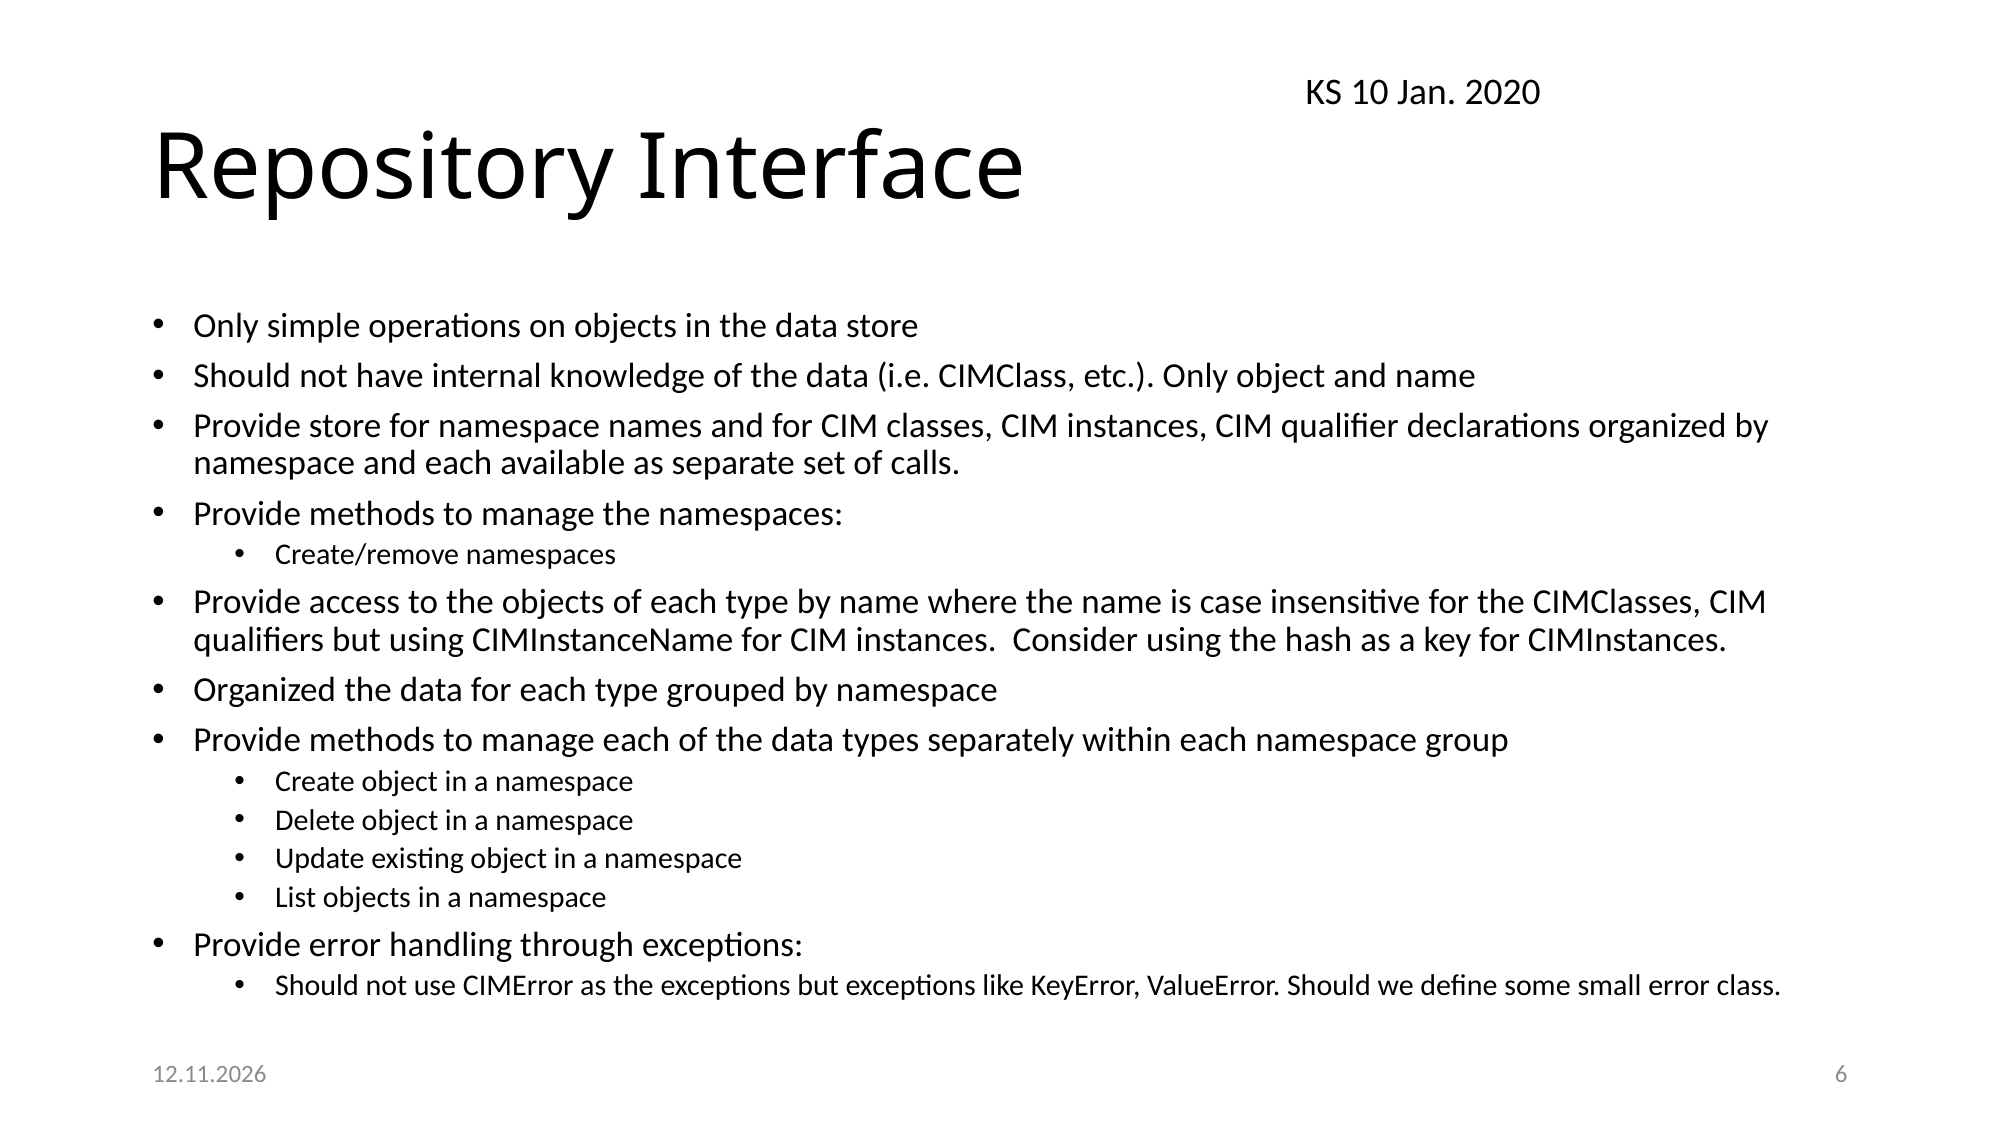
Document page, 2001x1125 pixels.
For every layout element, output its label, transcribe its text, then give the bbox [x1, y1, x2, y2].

title Repository Interface [137, 59, 1863, 278]
slide_number 6 [1412, 1042, 1863, 1103]
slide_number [137, 1042, 588, 1103]
text_box KS 10 Jan. 2020 [1290, 59, 1725, 120]
list Only simple operations on objects in the data store Should not have internal knowledge of the data (i.e. CIMClass, etc.). Only object and name Provide store for namespace names and for CIM classes, CIM instances, CIM qualifier declarations organized by namespace and each available as separate set of calls. Provide methods to manage the namespaces: Create/remove namespaces Provide access to the objects of each type by name where the name is case insensitive for the CIMClasses, CIM qualifiers but using CIMInstanceName for CIM instances. Consider using the hash as a key for CIMInstances. Organized the data for each type grouped by namespace Provide methods to manage each of the data types separately within each namespace group Create object in a namespace Delete object in a namespace Update existing object in a namespace List objects in a namespace Provide error handling through exceptions: Should not use CIMError as the exceptions but exceptions like KeyError, ValueError. Should we define some small error class. [137, 299, 1863, 1014]
